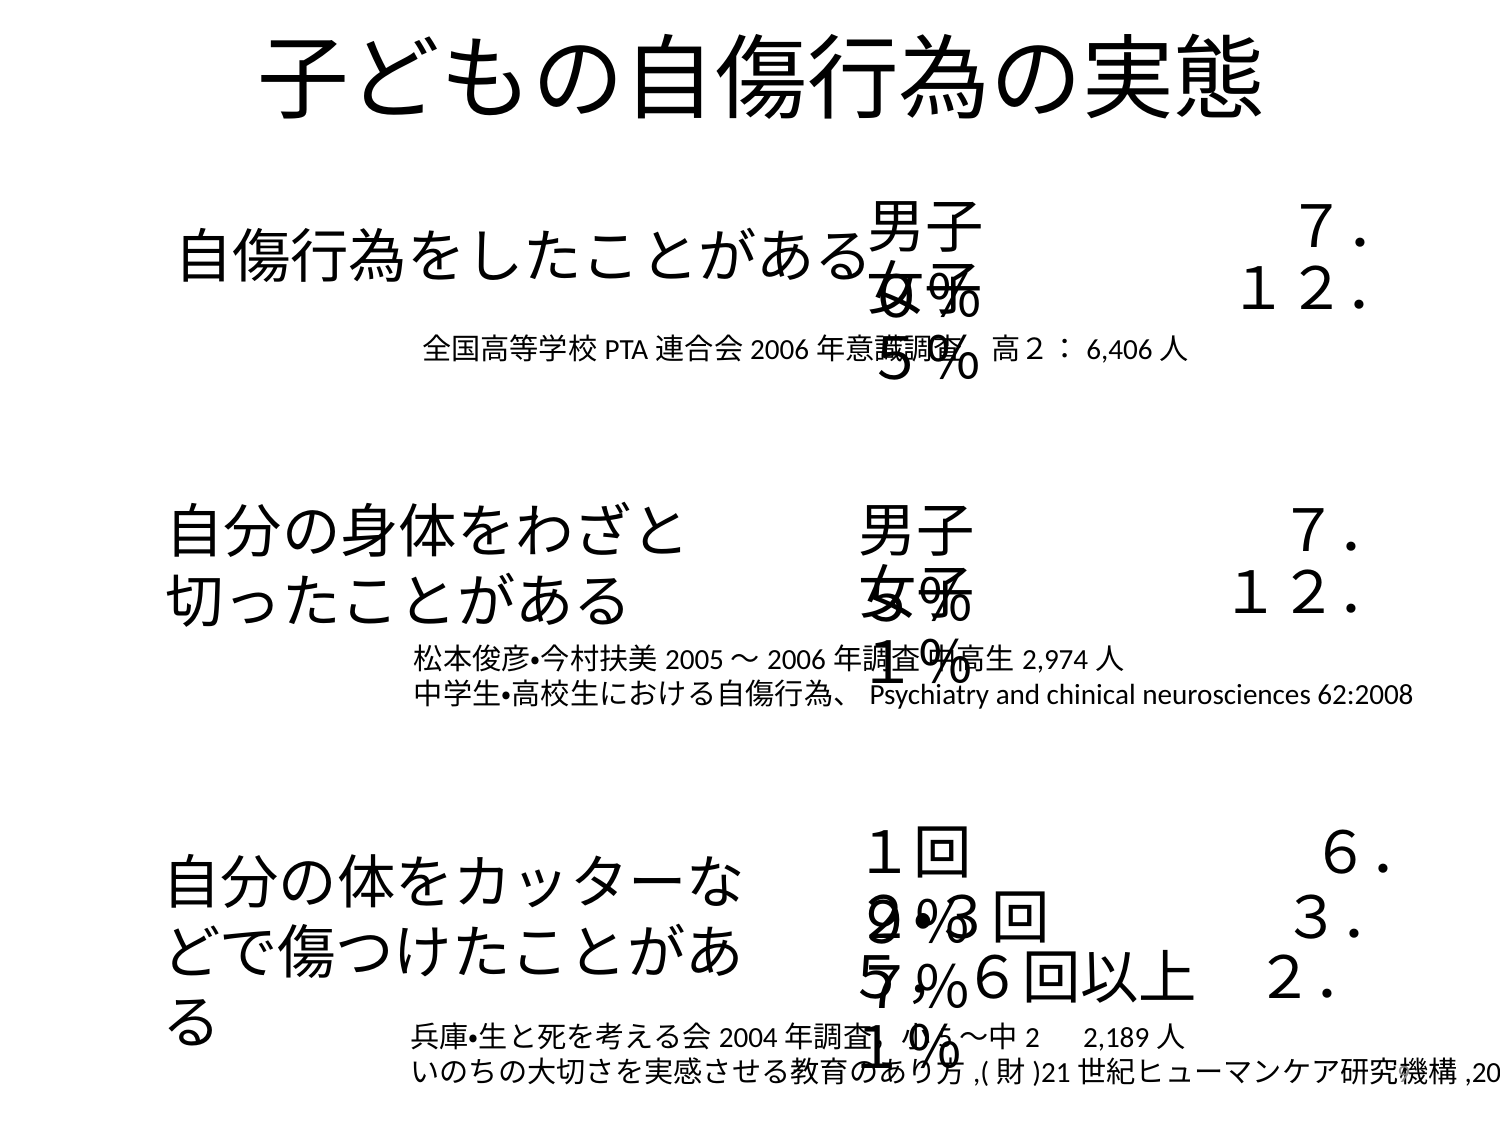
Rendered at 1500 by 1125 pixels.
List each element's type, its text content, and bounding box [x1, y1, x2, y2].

text_box 自分の身体をわざと切ったことがある [151, 487, 813, 642]
text_box 女子 １２．５％ [852, 243, 1488, 322]
title 子どもの自傷行為の実態 [86, 0, 1437, 149]
text_box 自傷行為をしたことがある [159, 212, 852, 297]
text_box 男子 ７．０％ [852, 181, 1491, 322]
text_box ２・３回 ３．７％ [840, 872, 1384, 932]
text_box １回 ６．９％ [840, 807, 1431, 963]
text_box ５，６回以上 ２．１％ [832, 932, 1402, 1011]
text_box 全国高等学校PTA連合会2006年意識調査 高２：6,406人 [407, 322, 1500, 373]
text_box 男子 ７．５％ [843, 485, 1404, 633]
slide_number 9 [1074, 1042, 1425, 1103]
text_box 自分の体をカッターなどで傷つけたことがある [147, 837, 809, 1063]
text_box 松本俊彦・今村扶美2005～2006年調査 中高生2,974人 中学生・高校生における自傷行為、Psychiatry and chinical neurosciences 62:2008 [399, 633, 1500, 718]
text_box 女子 １２．１％ [844, 547, 1455, 633]
text_box 女子 １２．５％ [852, 373, 1488, 399]
text_box 兵庫・生と死を考える会2004年調査，小5～中2 2,189人 いのちの大切さを実感させる教育のあり方,(財)21世紀ヒューマンケア研究機構,2005 [395, 1011, 1500, 1096]
